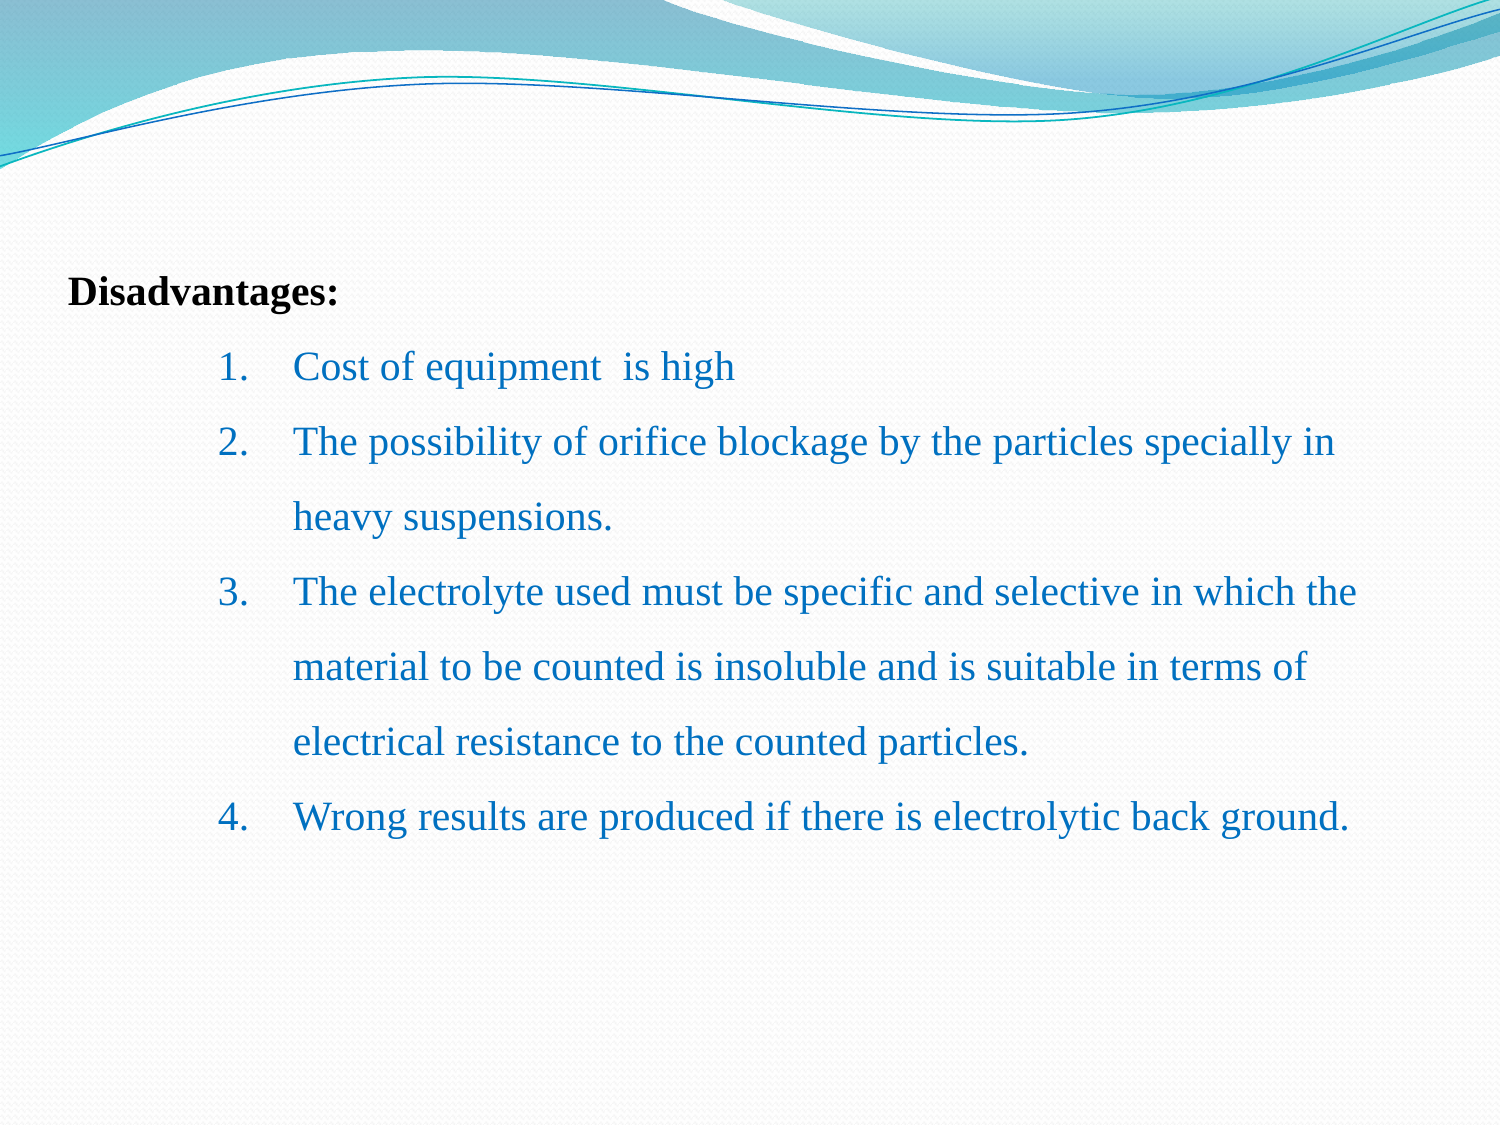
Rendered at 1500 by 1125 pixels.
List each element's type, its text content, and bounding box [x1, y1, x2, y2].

text_box Disadvantages: Cost of equipment is high The possibility of orifice blockage by the particles specially in heavy suspensions. The electrolyte used must be specific and selective in which the material to be counted is insoluble and is suitable in terms of electrical resistance to the counted particles. Wrong results are produced if there is electrolytic back ground. [53, 231, 1400, 922]
